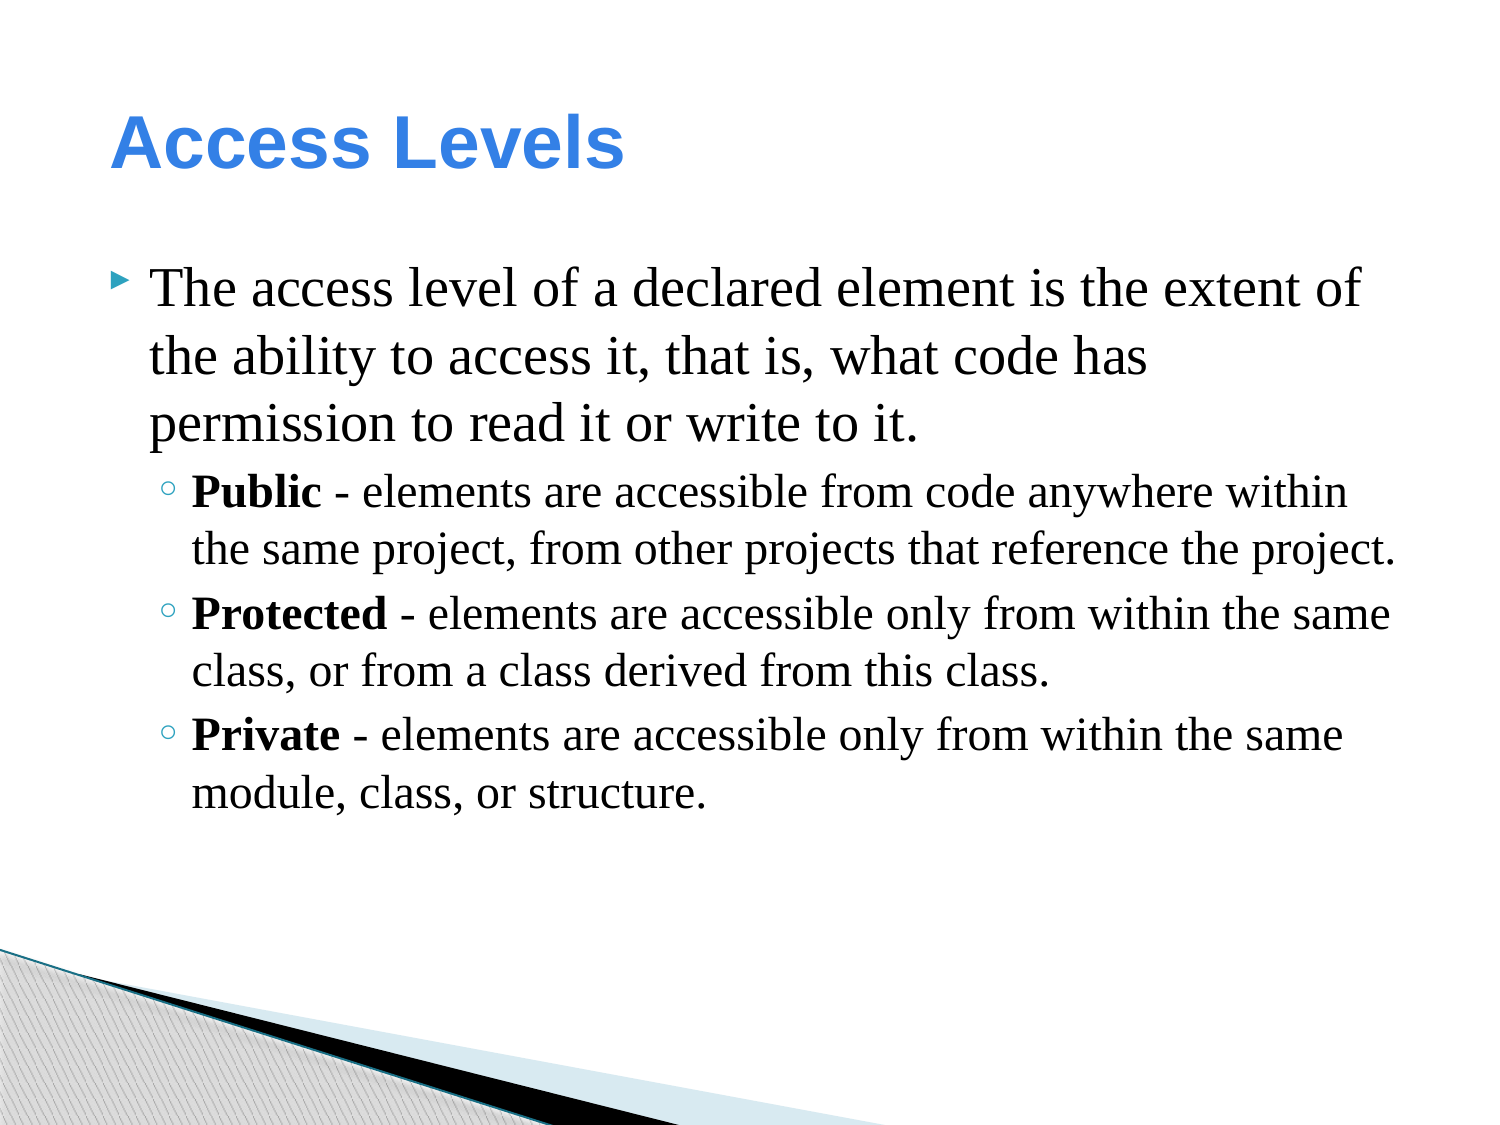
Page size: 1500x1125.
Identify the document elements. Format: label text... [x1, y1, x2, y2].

title Access Levels [75, 45, 1425, 233]
list The access level of a declared element is the extent of the ability to access it, that is, what code has permission to read it or write to it. Public - elements are accessible from code anywhere within the same project, from other projects that reference the project. Protected - elements are accessible only from within the same class, or from a class derived from this class. Private - elements are accessible only from within the same module, class, or structure. [75, 243, 1425, 986]
